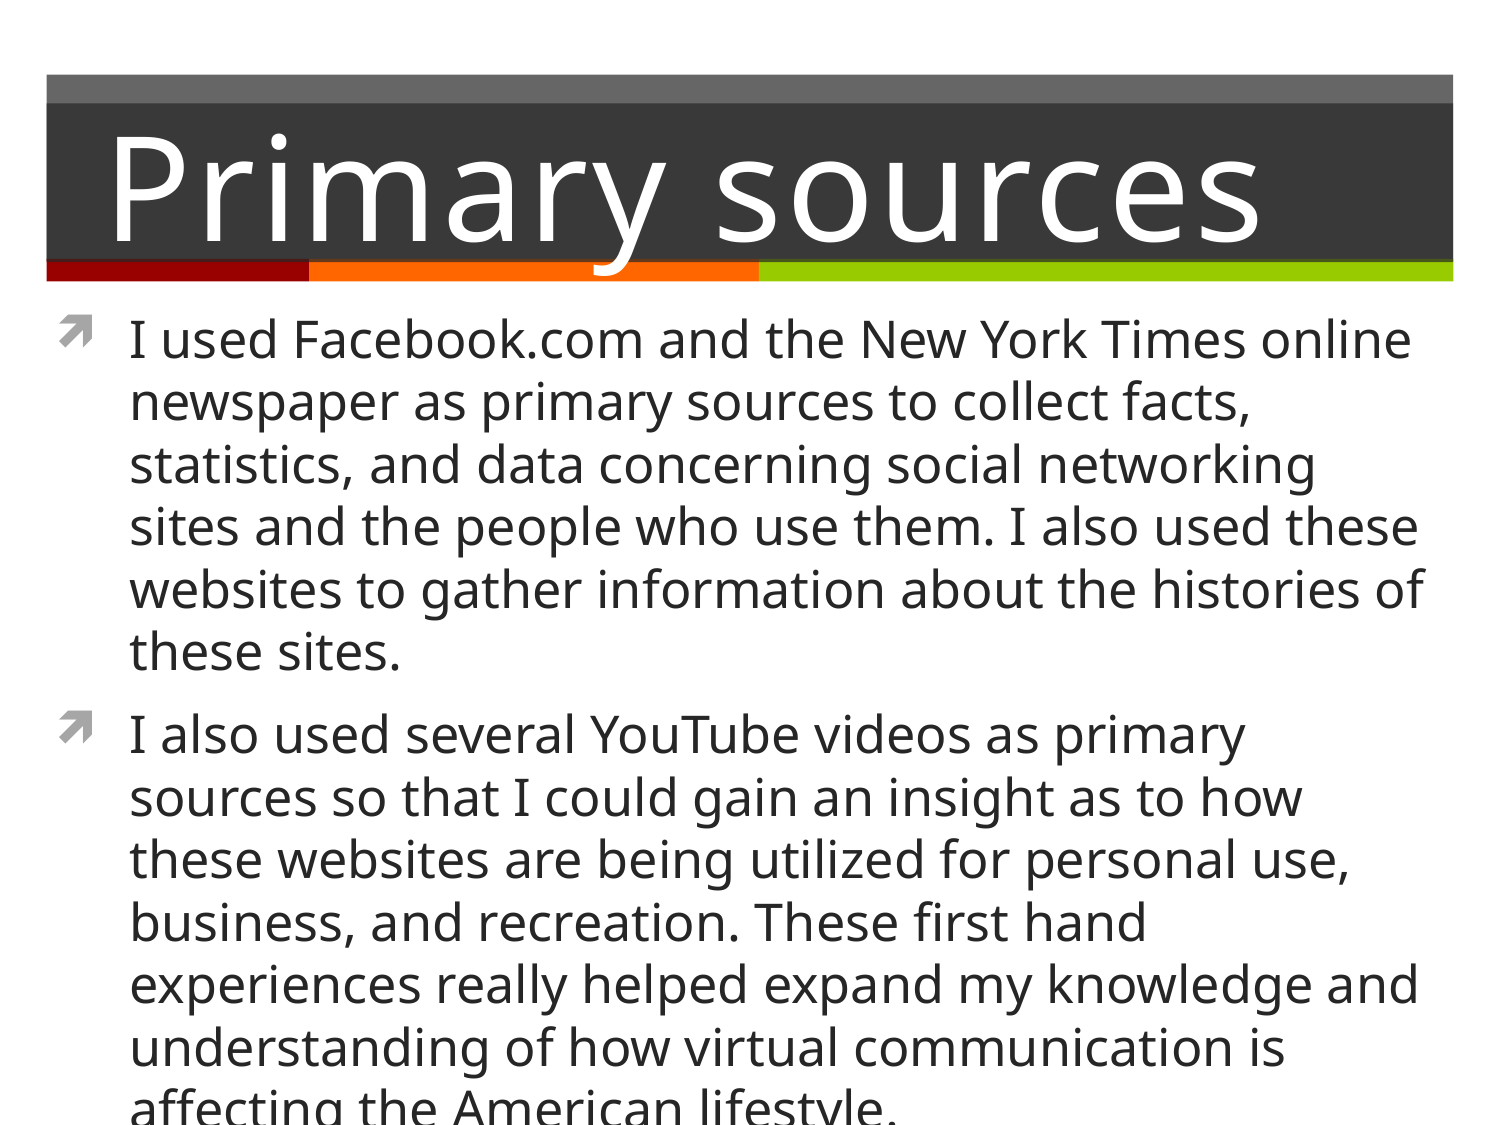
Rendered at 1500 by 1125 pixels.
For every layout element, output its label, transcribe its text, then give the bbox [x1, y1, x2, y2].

list I used Facebook.com and the New York Times online newspaper as primary sources to collect facts, statistics, and data concerning social networking sites and the people who use them. I also used these websites to gather information about the histories of these sites. I also used several YouTube videos as primary sources so that I could gain an insight as to how these websites are being utilized for personal use, business, and recreation. These first hand experiences really helped expand my knowledge and understanding of how virtual communication is affecting the American lifestyle. [40, 298, 1447, 1082]
title Primary sources [46, 103, 1454, 263]
